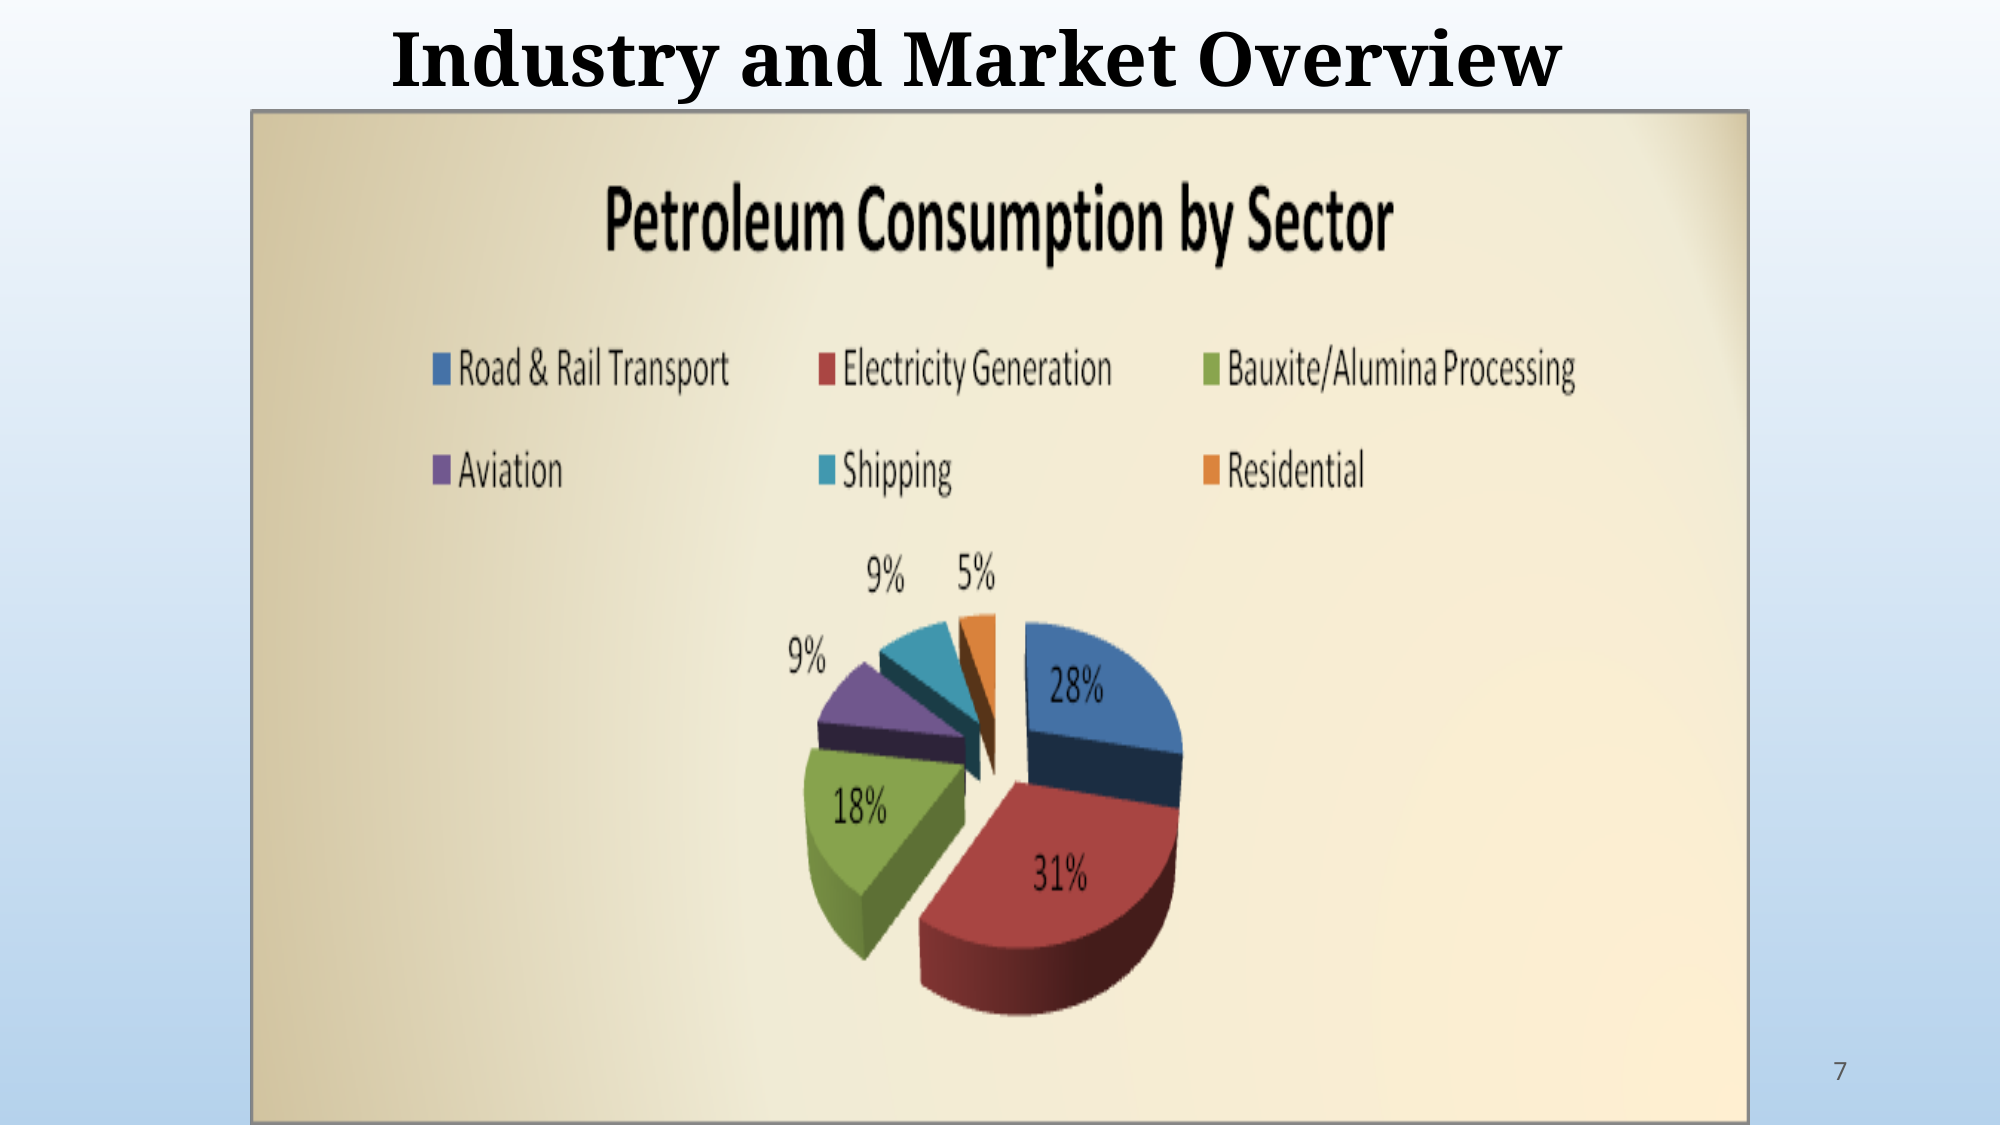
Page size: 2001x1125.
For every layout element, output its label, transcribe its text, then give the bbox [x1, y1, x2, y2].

picture [249, 109, 1750, 1125]
text_box Industry and Market Overview [376, 3, 1578, 109]
slide_number 7 [1750, 1042, 1863, 1103]
